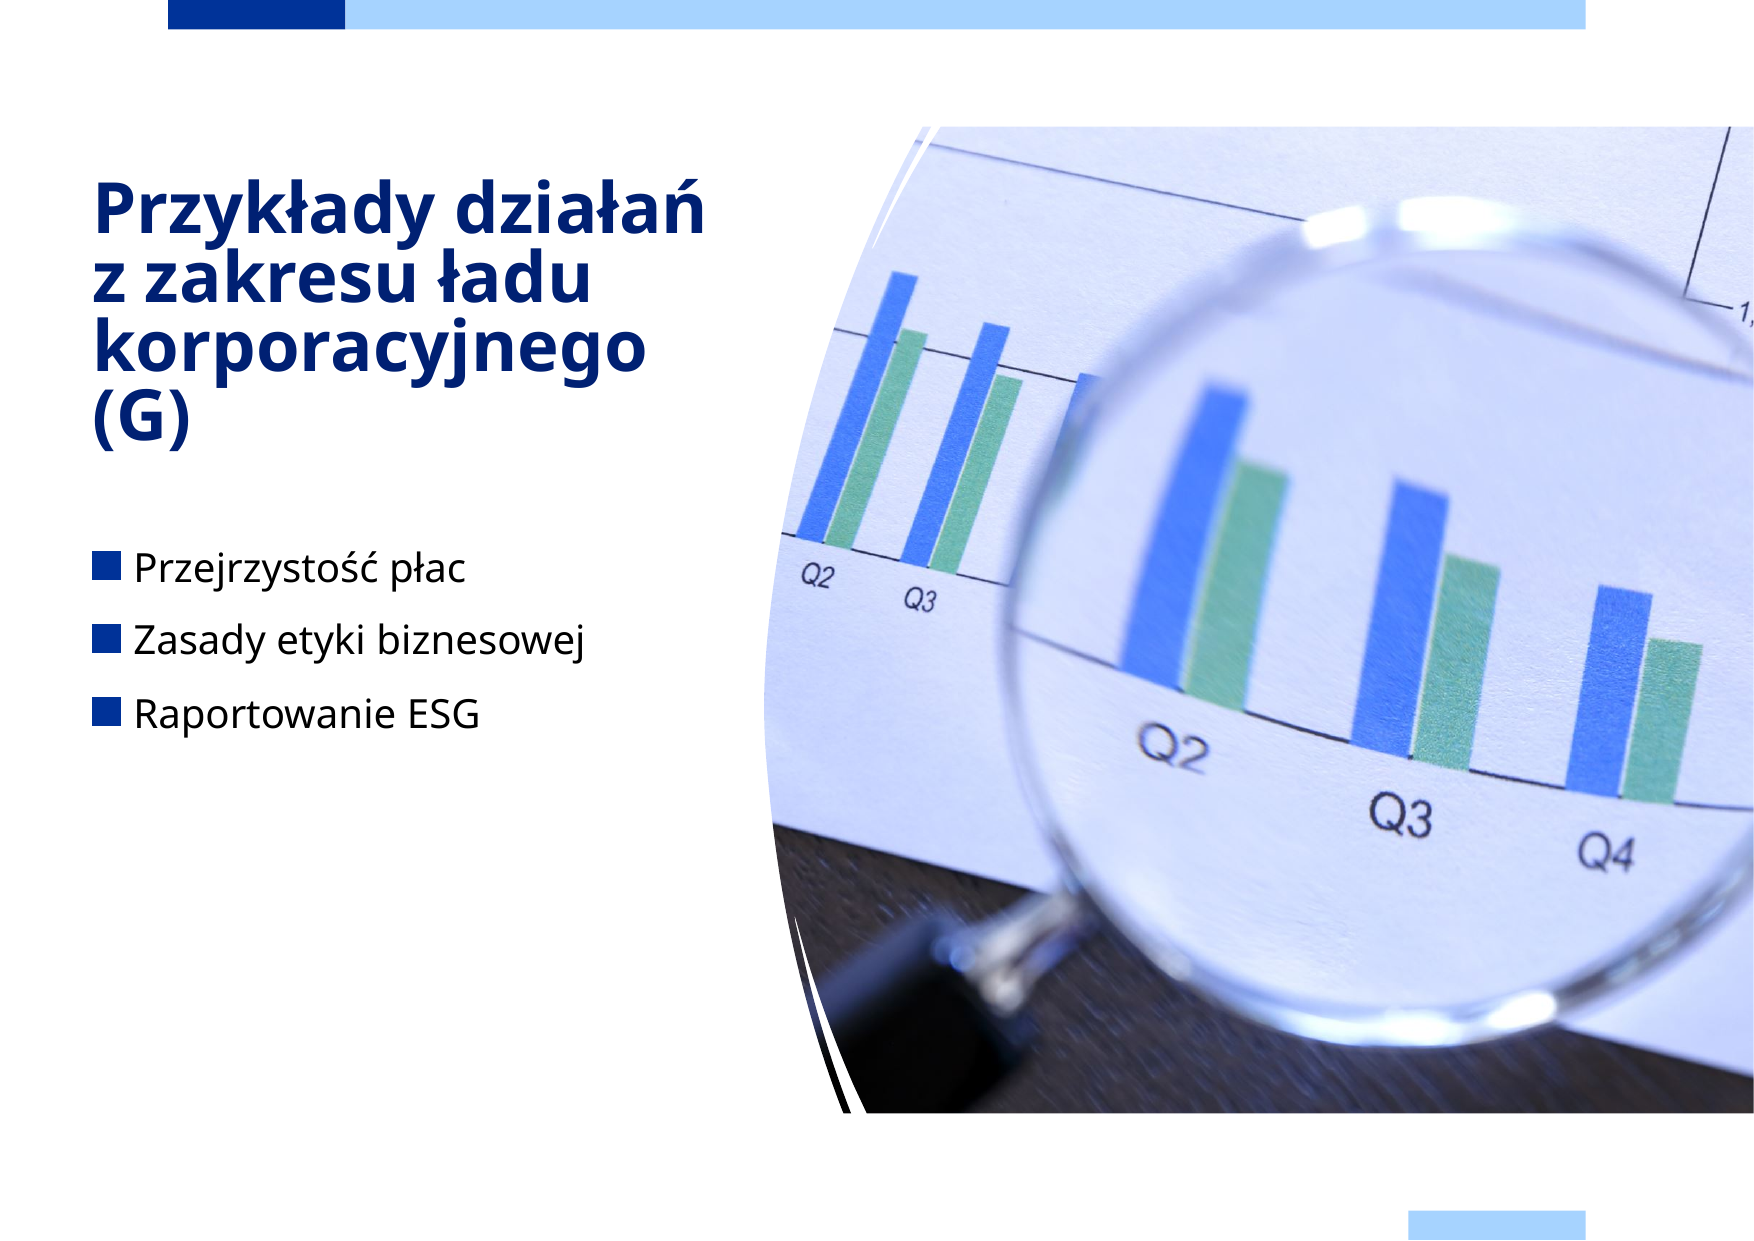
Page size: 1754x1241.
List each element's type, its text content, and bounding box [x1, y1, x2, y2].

title Przykłady działań z zakresu ładu korporacyjnego (G) [92, 173, 721, 456]
picture [764, 126, 1754, 1114]
picture [92, 697, 121, 726]
picture [92, 624, 121, 653]
picture [92, 551, 121, 580]
list Przejrzystość płac Zasady etyki biznesowej Raportowanie ESG [92, 540, 703, 1018]
